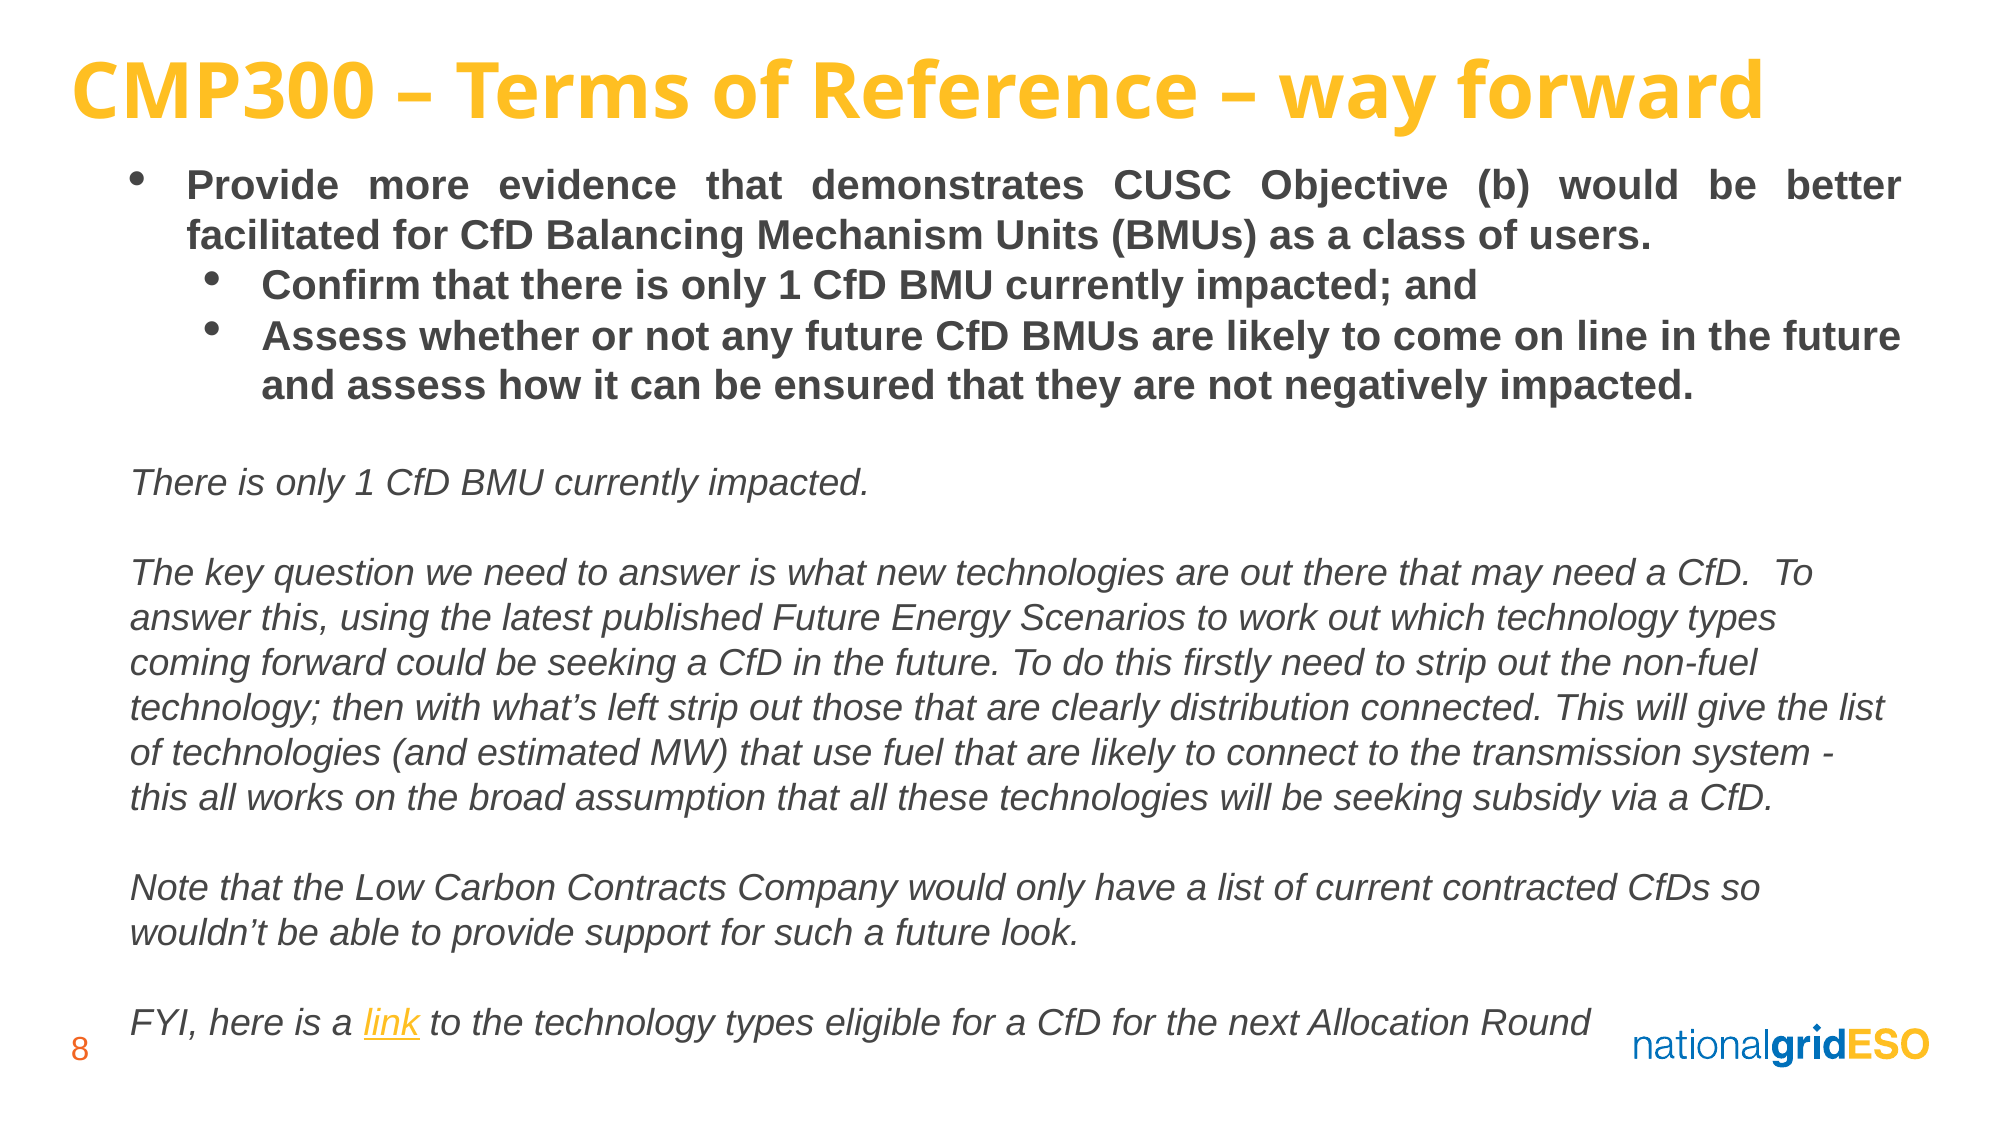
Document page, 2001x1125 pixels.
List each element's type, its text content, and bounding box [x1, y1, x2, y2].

title CMP300 – Terms of Reference – way forward [70, 58, 1961, 279]
text_box Provide more evidence that demonstrates CUSC Objective (b) would be better facilitated for CfD Balancing Mechanism Units (BMUs) as a class of users. Confirm that there is only 1 CfD BMU currently impacted; and Assess whether or not any future CfD BMUs are likely to come on line in the future and assess how it can be ensured that they are not negatively impacted. There is only 1 CfD BMU currently impacted. The key question we need to answer is what new technologies are out there that may need a CfD. To answer this, using the latest published Future Energy Scenarios to work out which technology types coming forward could be seeking a CfD in the future. To do this firstly need to strip out the non-fuel technology; then with what’s left strip out those that are clearly distribution connected. This will give the list of technologies (and estimated MW) that use fuel that are likely to connect to the transmission system - this all works on the broad assumption that all these technologies will be seeking subsidy via a CfD. Note that the Low Carbon Contracts Company would only have a list of current contracted CfDs so wouldn’t be able to provide support for such a future look. FYI, here is a link to the technology types eligible for a CfD for the next Allocation Round [115, 150, 1918, 1101]
